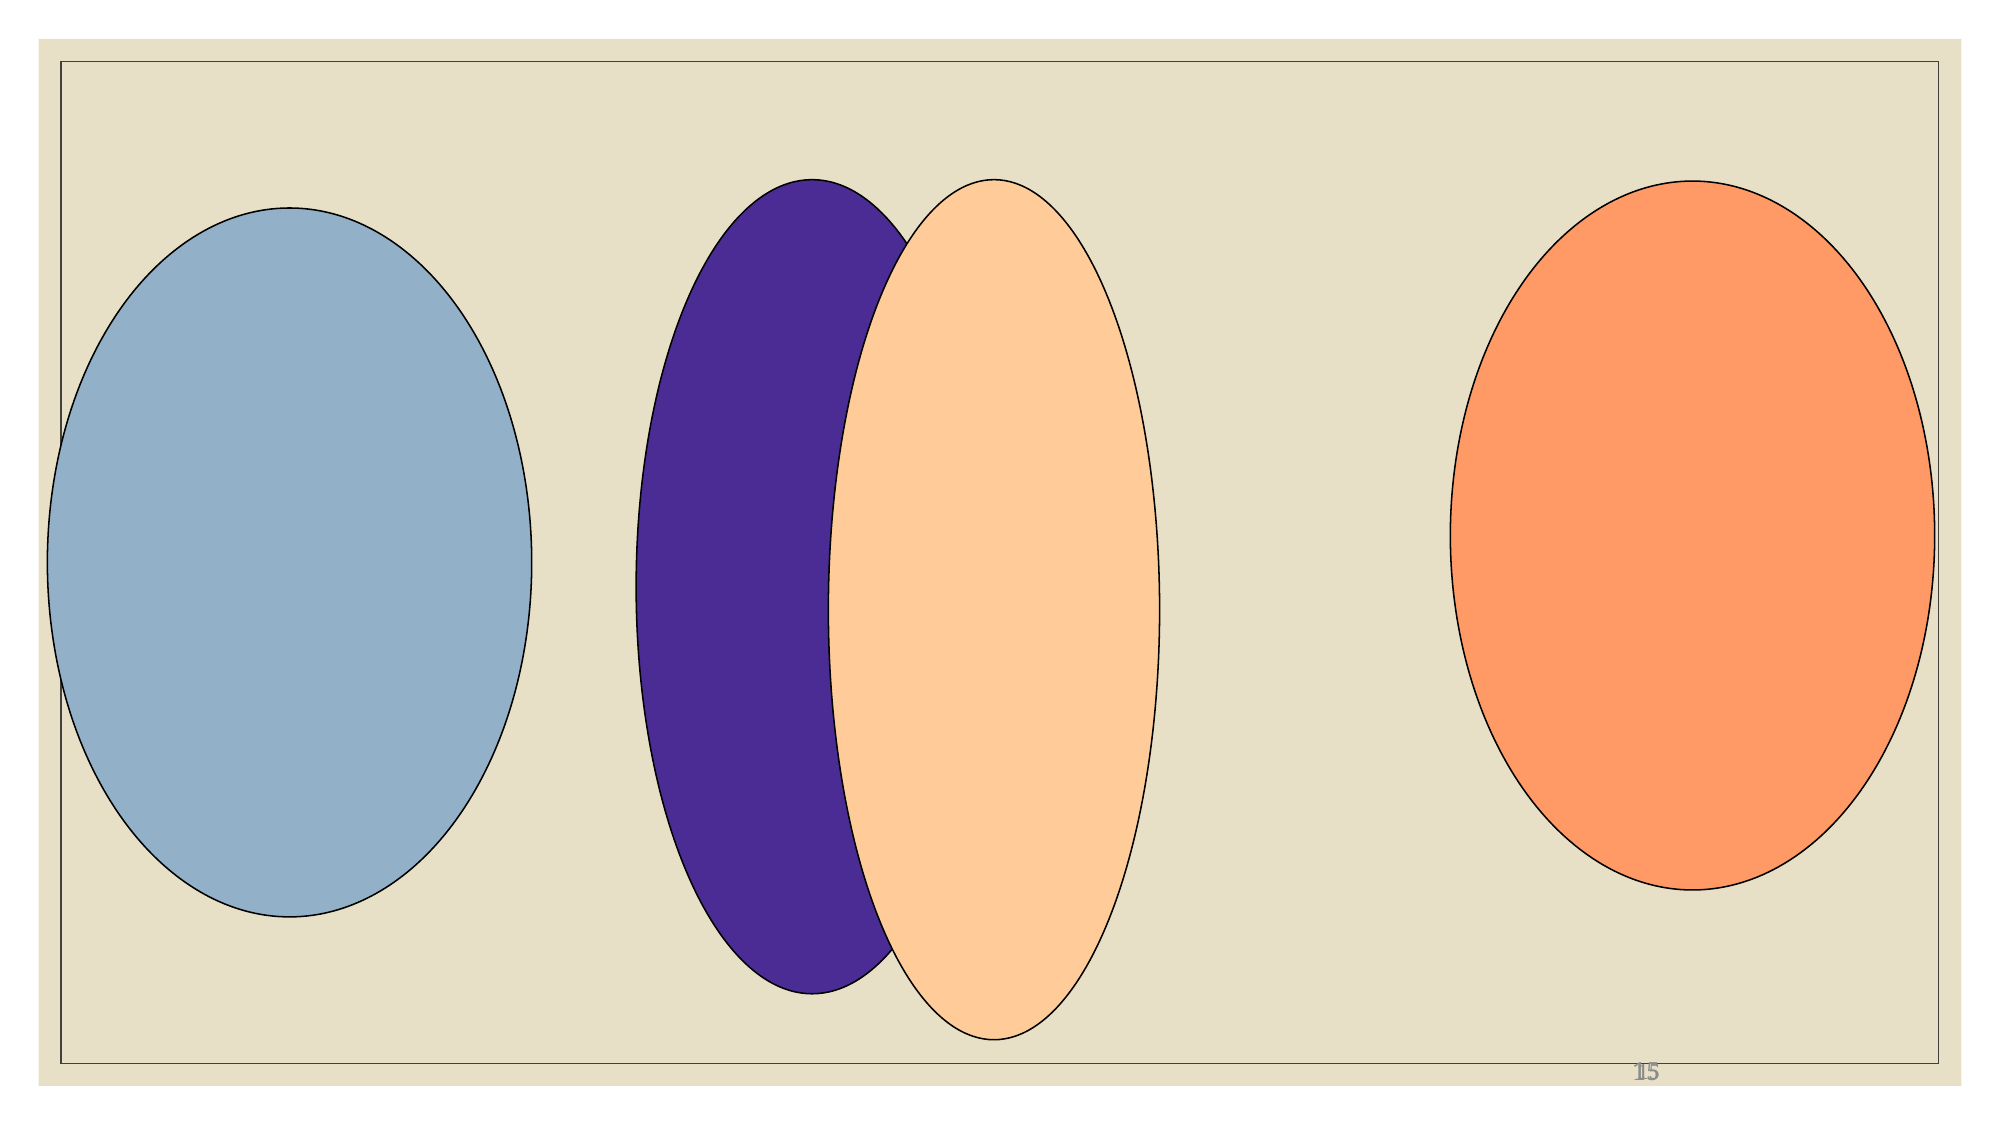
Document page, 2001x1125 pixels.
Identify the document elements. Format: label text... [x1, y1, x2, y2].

text_box [47, 207, 532, 917]
text_box [828, 179, 1160, 1040]
text_box [636, 179, 907, 994]
text_box [1450, 181, 1935, 890]
text_box 15 [1325, 1042, 1675, 1103]
